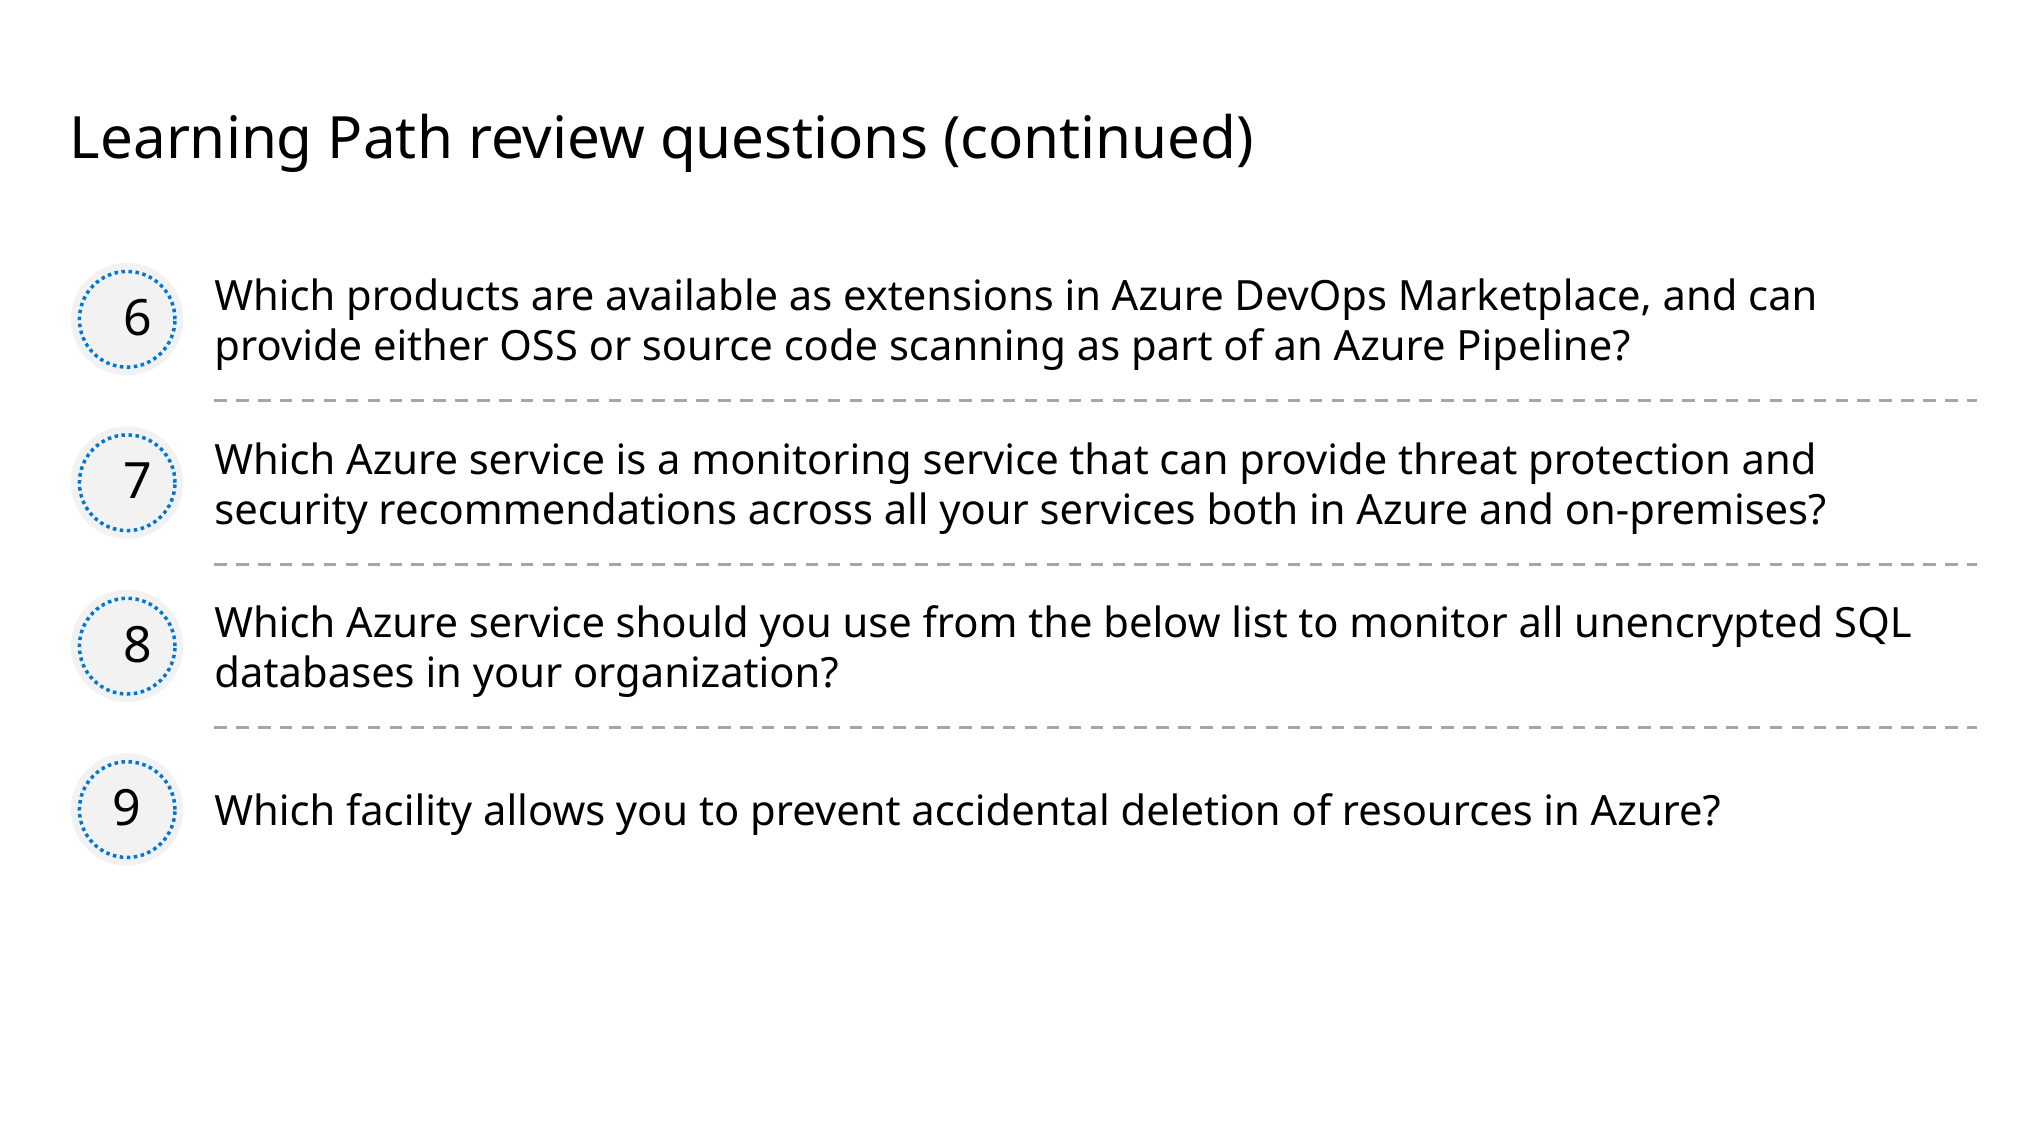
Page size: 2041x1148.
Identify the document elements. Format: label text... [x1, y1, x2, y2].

picture [70, 425, 184, 539]
text_box Which Azure service is a monitoring service that can provide threat protection and security recommendations across all your services both in Azure and on-premises? [214, 432, 1971, 533]
title Learning Path review questions (continued) [70, 103, 1969, 172]
picture [70, 262, 184, 376]
picture [70, 589, 184, 703]
text_box Which products are available as extensions in Azure DevOps Marketplace, and can provide either OSS or source code scanning as part of an Azure Pipeline? [214, 268, 1971, 369]
text_box Which Azure service should you use from the below list to monitor all unencrypted SQL databases in your organization? [214, 595, 1971, 696]
text_box Which facility allows you to prevent accidental deletion of resources in Azure? [214, 784, 1971, 835]
picture [70, 752, 184, 866]
